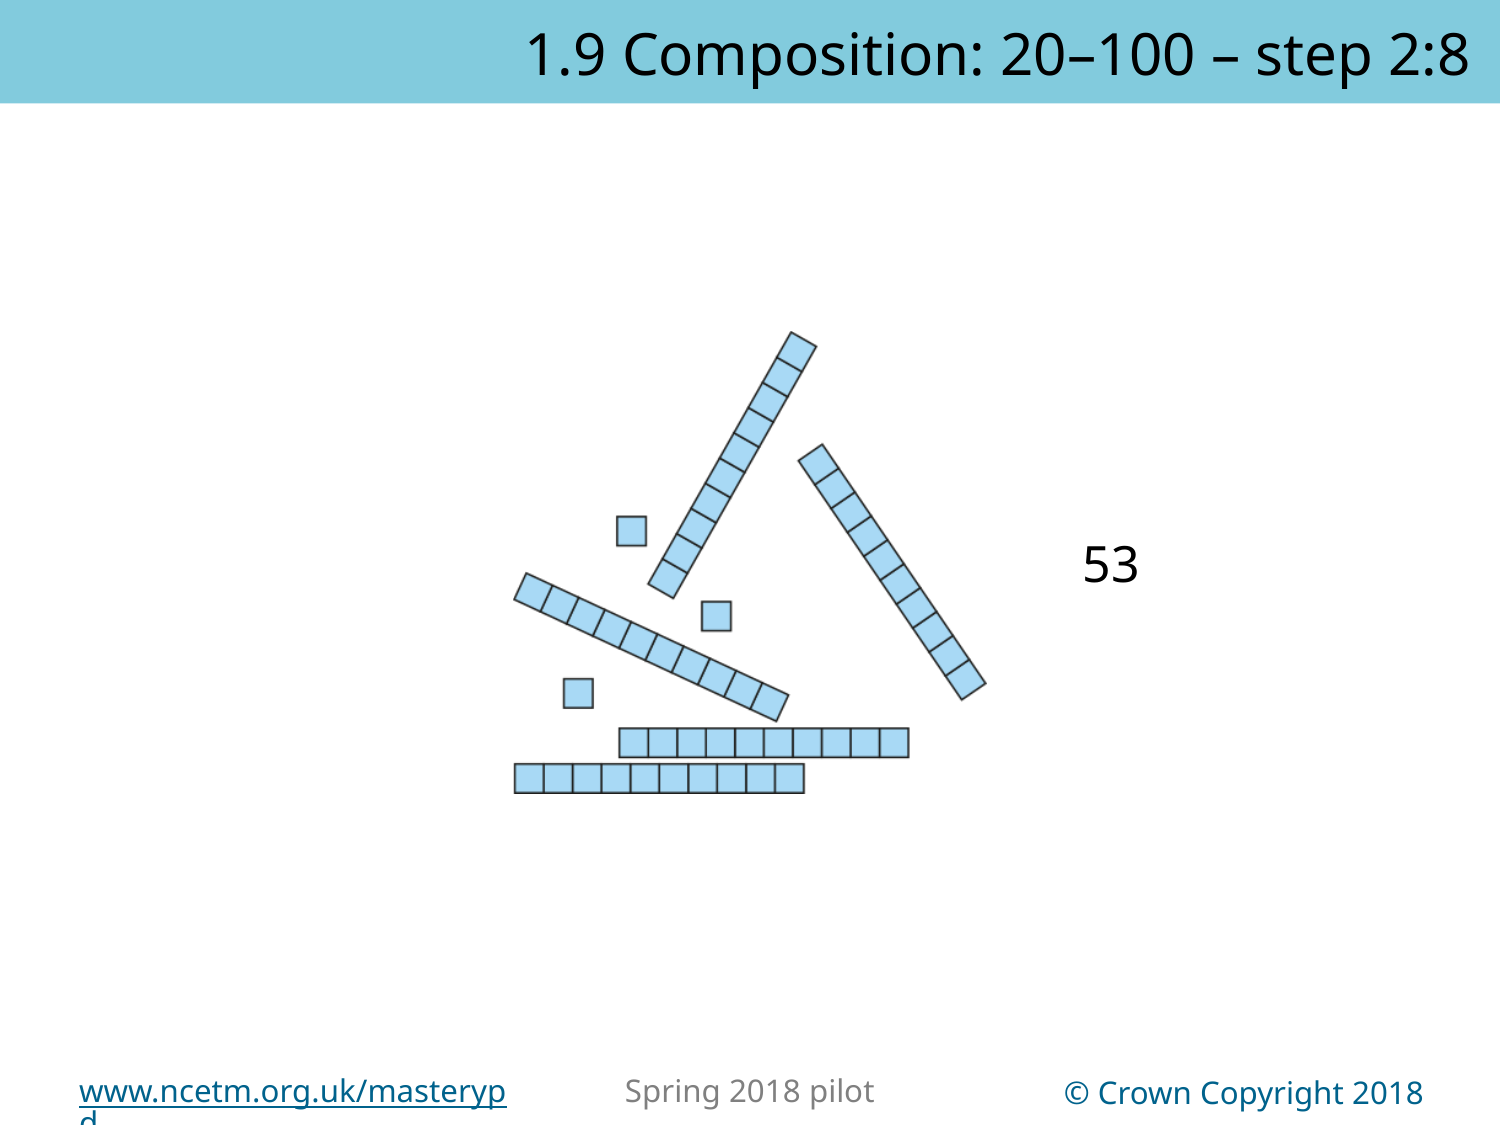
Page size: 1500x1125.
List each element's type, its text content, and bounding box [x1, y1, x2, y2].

picture [512, 331, 988, 794]
list 1.9 Composition: 20–100 – step 2:8 [0, 0, 1500, 104]
text_box 53 [1067, 524, 1155, 600]
